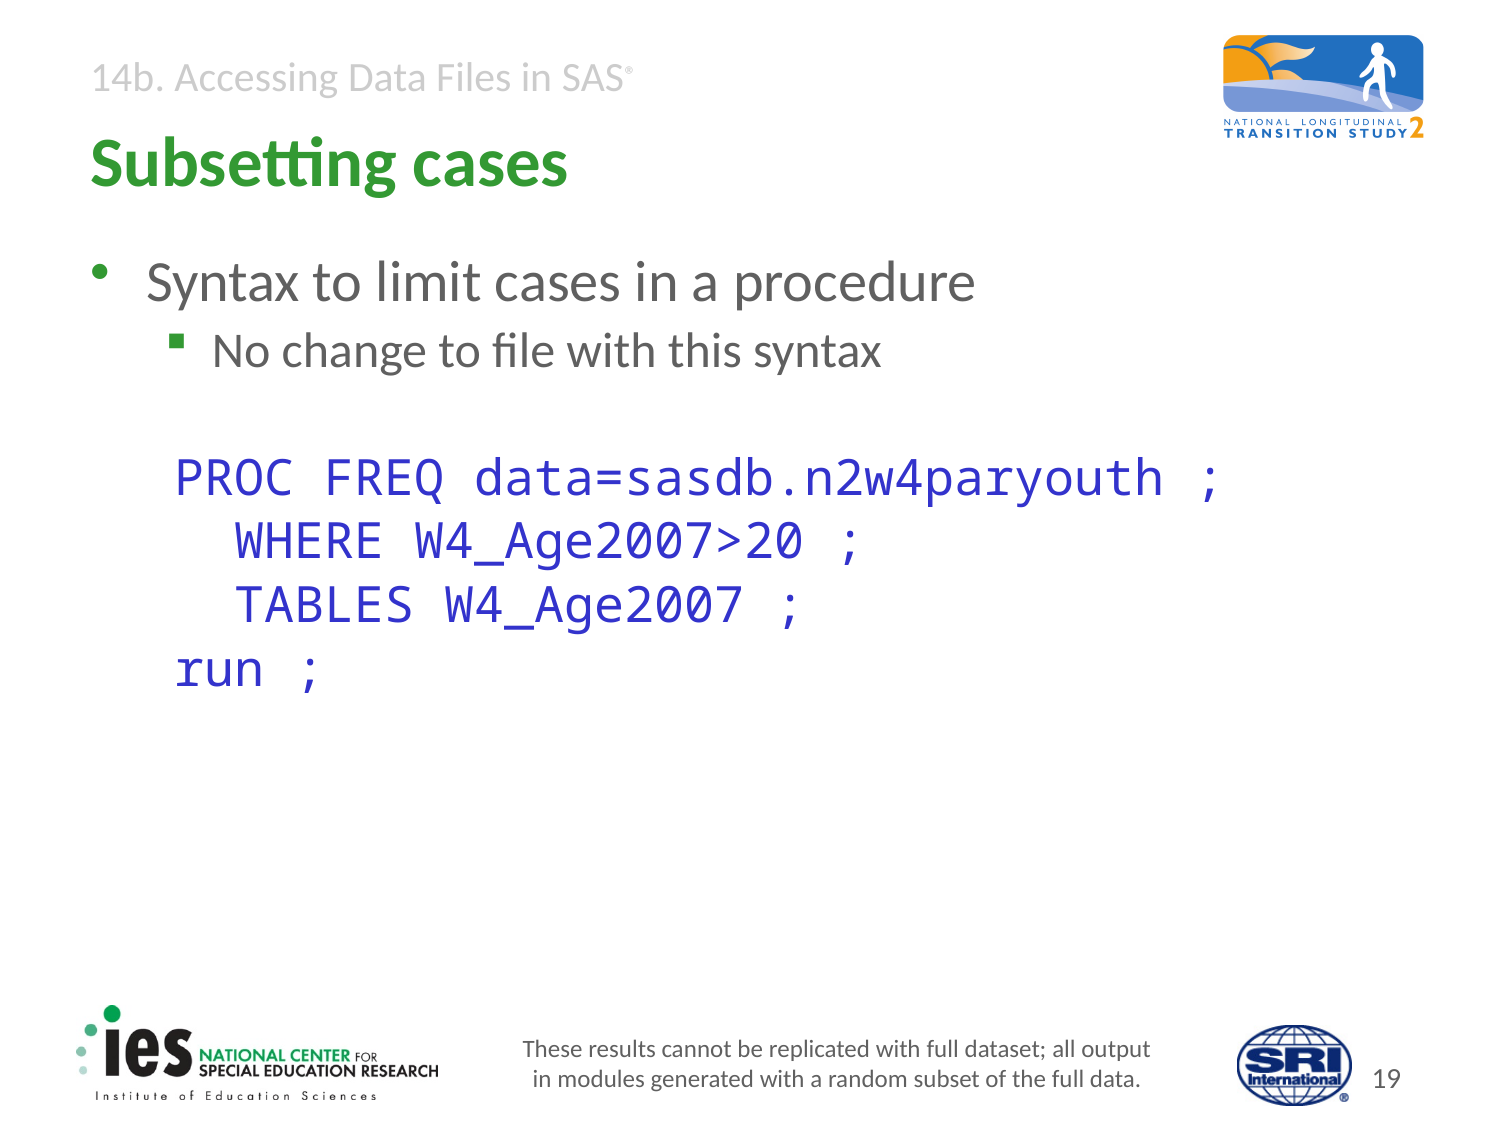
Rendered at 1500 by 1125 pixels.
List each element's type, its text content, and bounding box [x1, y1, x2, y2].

picture [1237, 1025, 1352, 1106]
title Subsetting cases [74, 90, 1426, 226]
footer These results cannot be replicated with full dataset; all output in modules generated with a random subset of the full data. [437, 1024, 1238, 1104]
list Syntax to limit cases in a procedure No change to file with this syntax PROC FREQ data=sasdb.n2w4paryouth ; WHERE W4_Age2007>20 ; TABLES W4_Age2007 ; run ; [74, 243, 1426, 987]
picture [76, 1005, 438, 1100]
slide_number 18 [1312, 1051, 1417, 1125]
